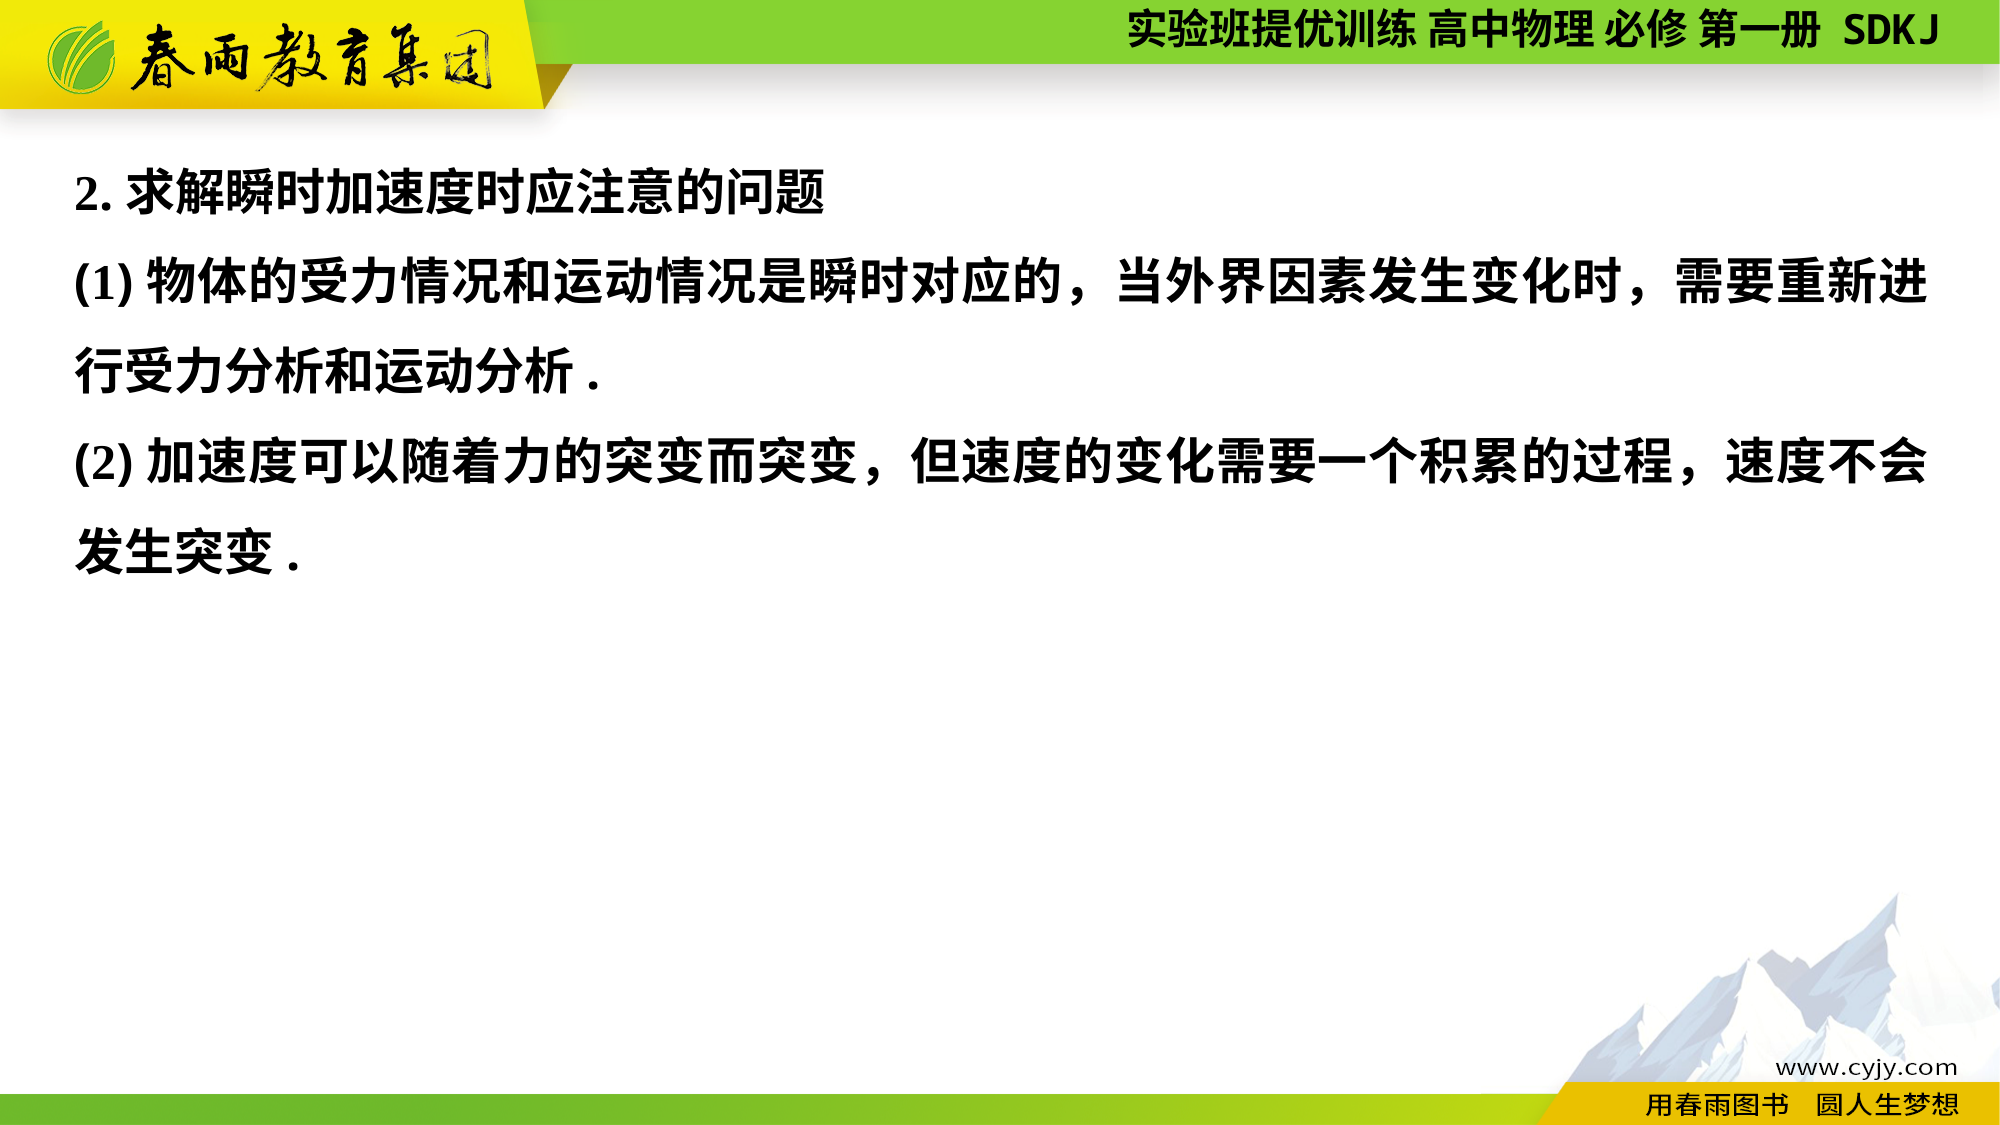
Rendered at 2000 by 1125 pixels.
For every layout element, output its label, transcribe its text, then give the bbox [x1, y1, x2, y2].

picture [0, 0, 2000, 1125]
list 2.求解瞬时加速度时应注意的问题 (1)物体的受力情况和运动情况是瞬时对应的，当外界因素发生变化时，需要重新进行受力分析和运动分析. (2)加速度可以随着力的突变而突变，但速度的变化需要一个积累的过程，速度不会发生突变. [59, 122, 1944, 592]
